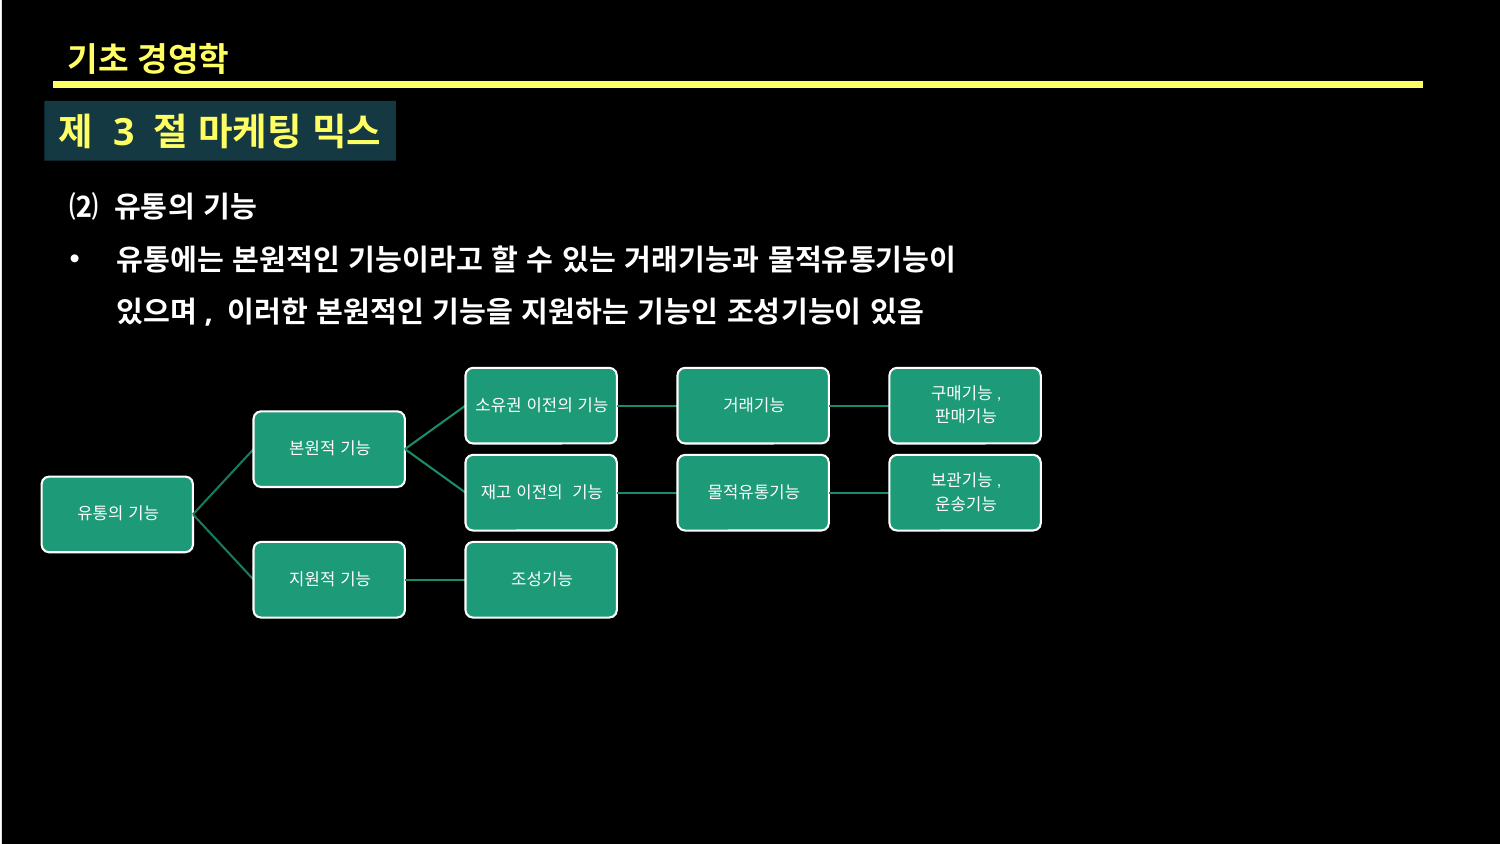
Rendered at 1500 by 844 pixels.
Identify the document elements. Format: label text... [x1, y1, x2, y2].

text_box 제 3 절 마케팅 믹스 [44, 100, 396, 161]
text_box ⑵ 유통의 기능 유통에는 본원적인 기능이라고 할 수 있는 거래기능과 물적유통기능이 있으며, 이러한 본원적인 기능을 지원하는 기능인 조성기능이 있음 [54, 163, 1048, 336]
picture [52, 102, 97, 145]
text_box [41, 197, 1042, 789]
